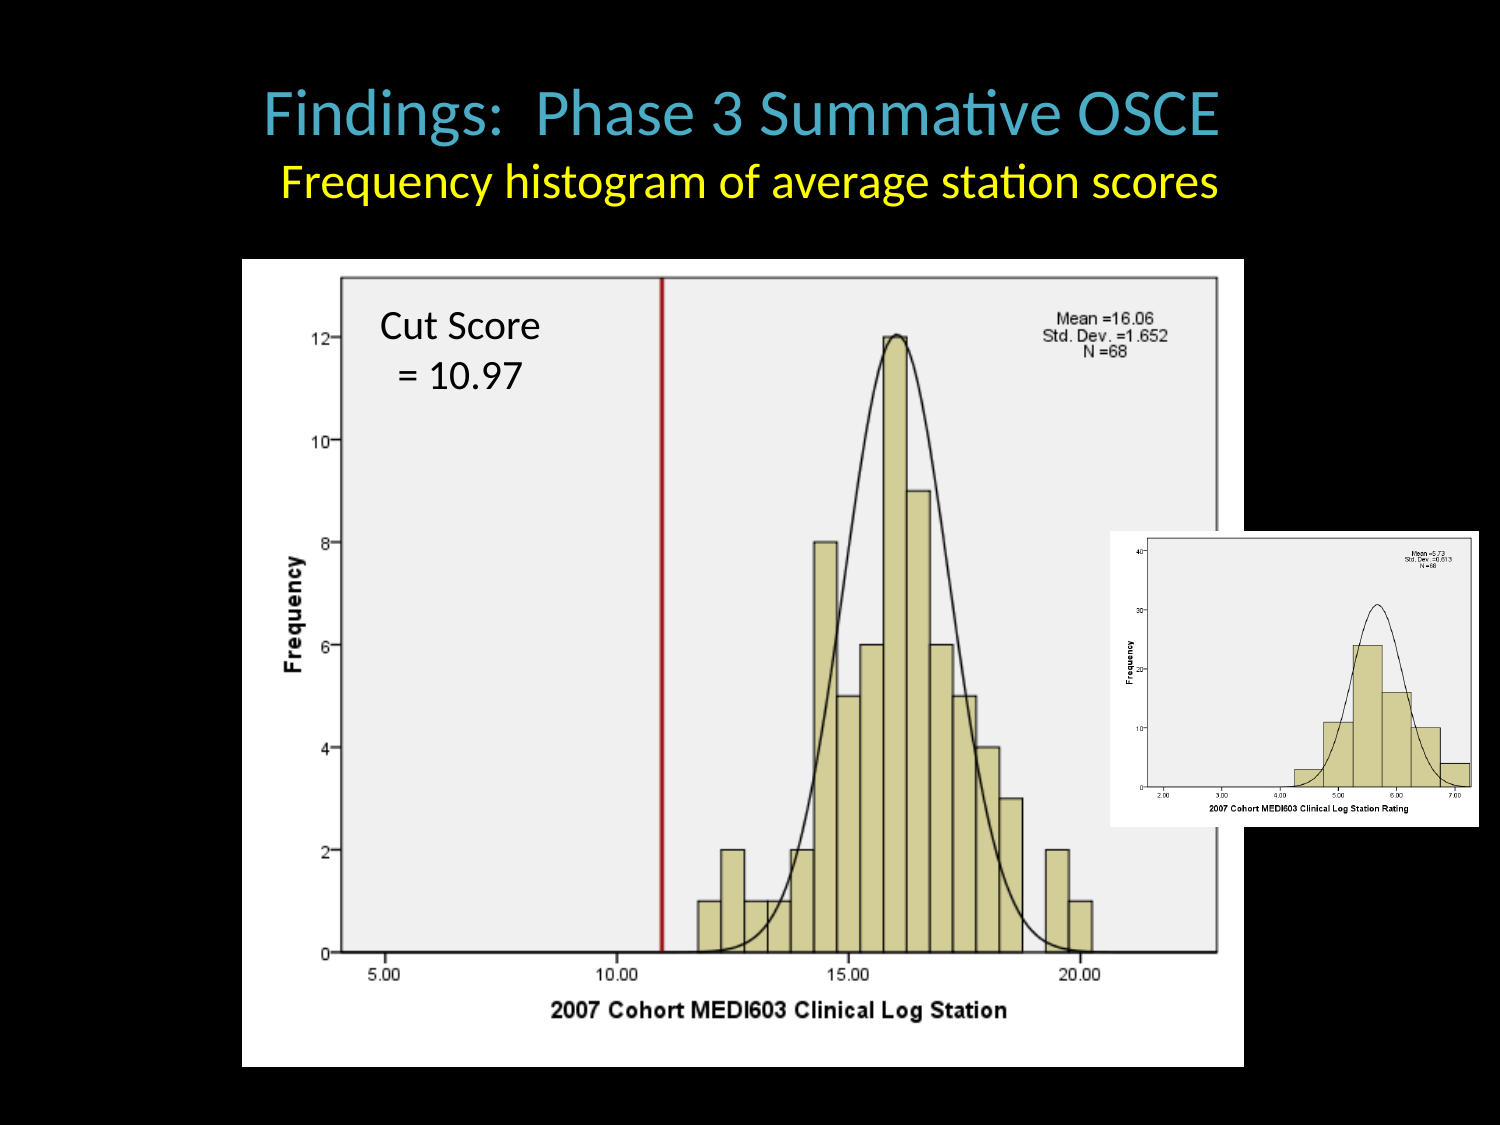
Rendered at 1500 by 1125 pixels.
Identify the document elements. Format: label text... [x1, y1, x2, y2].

picture [241, 259, 1479, 1067]
title Findings: Phase 3 Summative OSCE Frequency histogram of average station scores [75, 37, 1425, 241]
